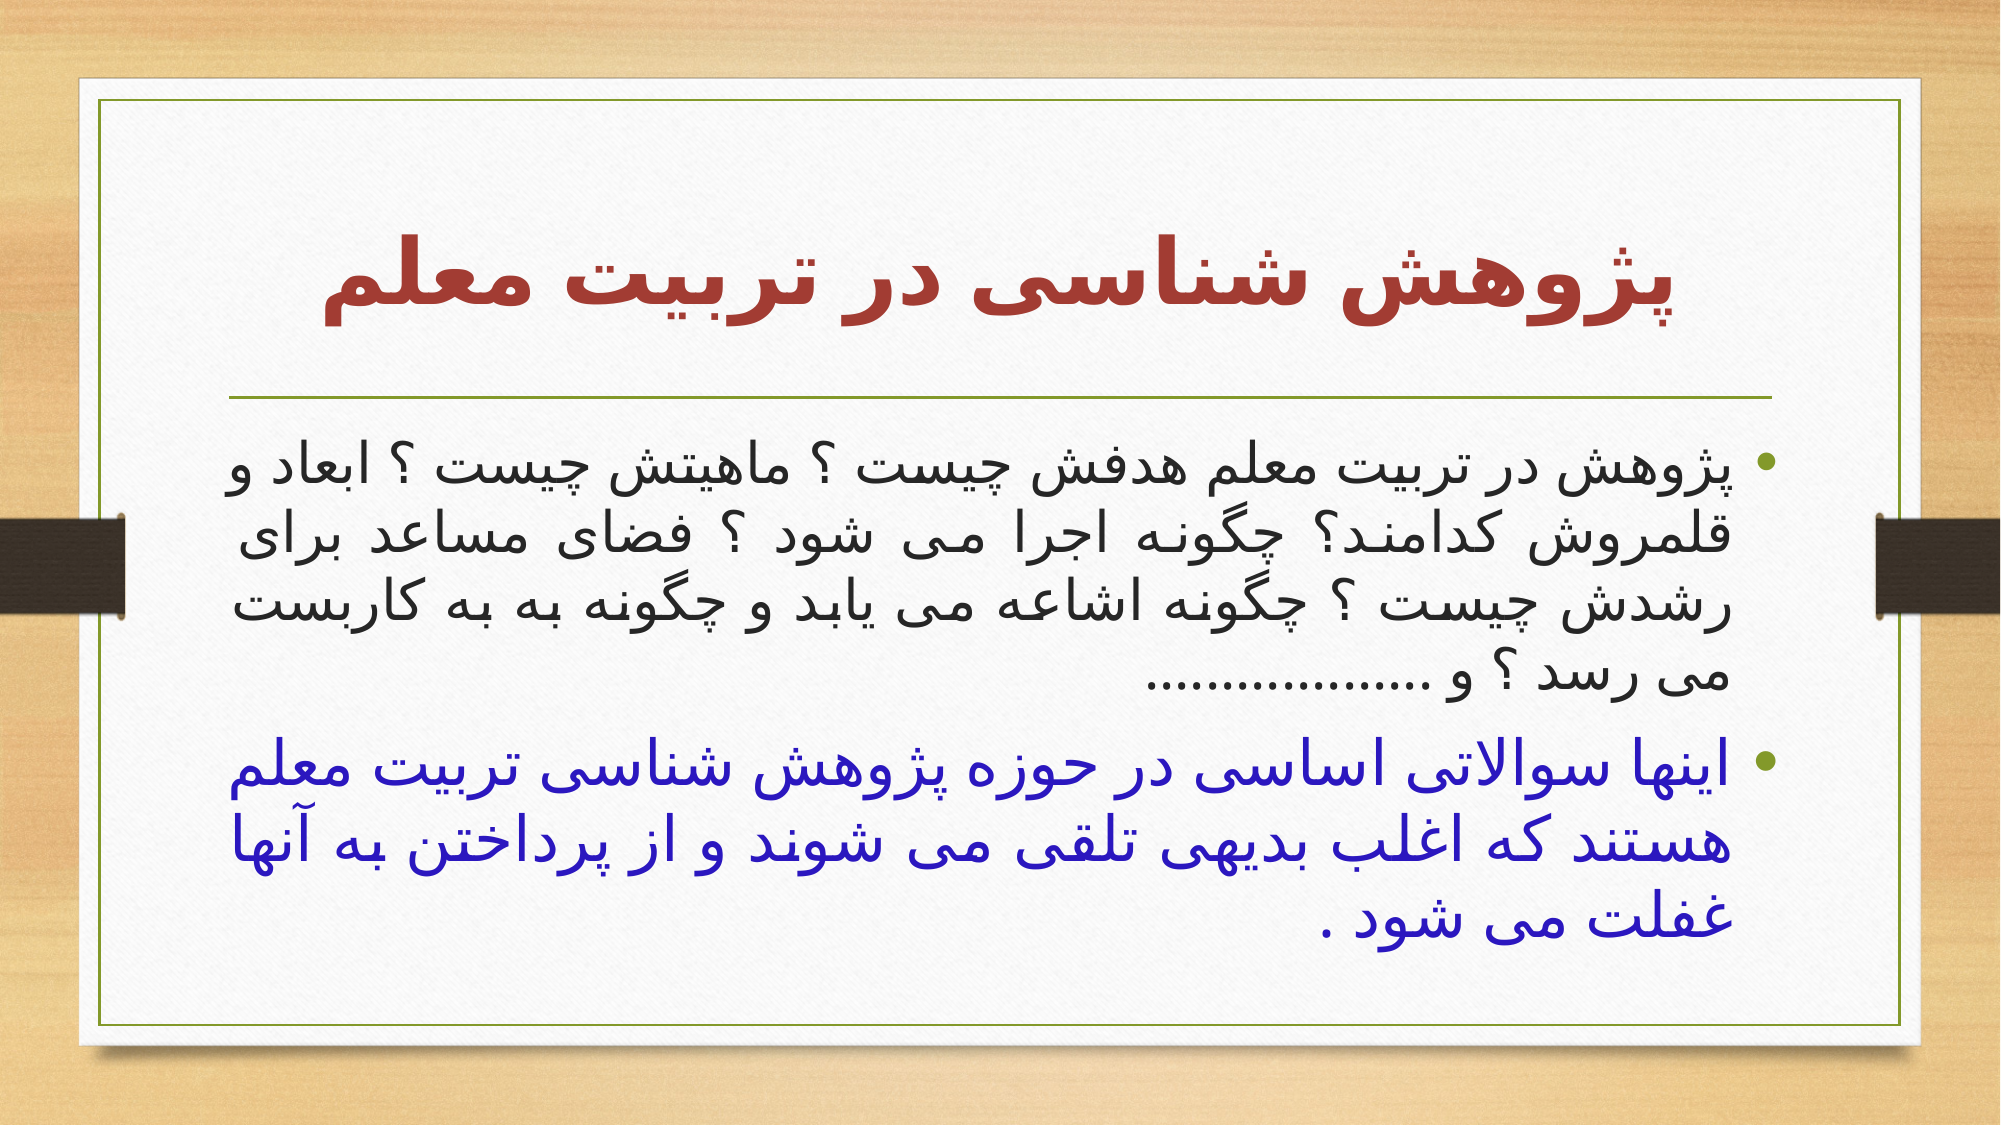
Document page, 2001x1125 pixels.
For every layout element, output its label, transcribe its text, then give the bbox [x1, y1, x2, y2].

list پژوهش در تربیت معلم هدفش چیست ؟ ماهیتش چیست ؟ ابعاد و قلمروش کدامند؟ چگونه اجرا می شود ؟ فضای مساعد برای رشدش چیست ؟ چگونه اشاعه می یابد و چگونه به به کاربست می رسد ؟ و ................... اینها سوالاتی اساسی در حوزه پژوهش شناسی تربیت معلم هستند که اغلب بدیهی تلقی می شوند و از پرداختن به آنها غفلت می شود . [212, 419, 1788, 964]
picture [0, 0, 2001, 1125]
title پژوهش شناسی در تربیت معلم [212, 161, 1788, 375]
